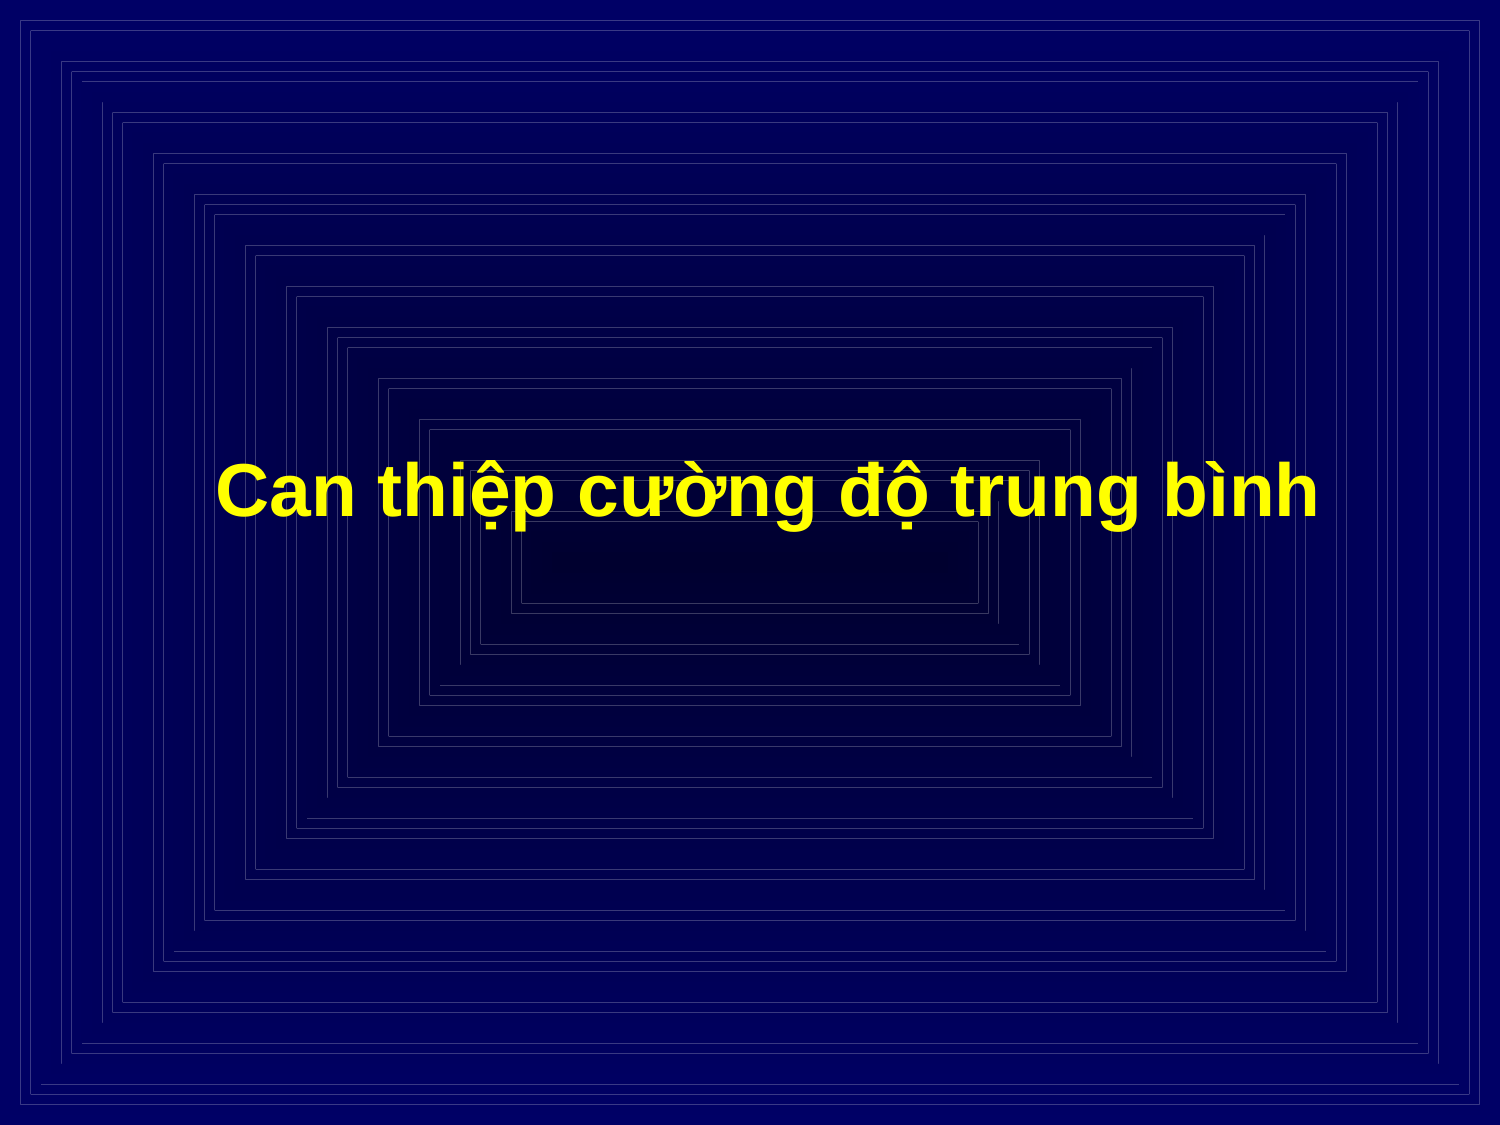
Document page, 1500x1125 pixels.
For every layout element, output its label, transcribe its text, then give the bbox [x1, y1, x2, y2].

title Can thiệp cường độ trung bình [0, 187, 1500, 785]
